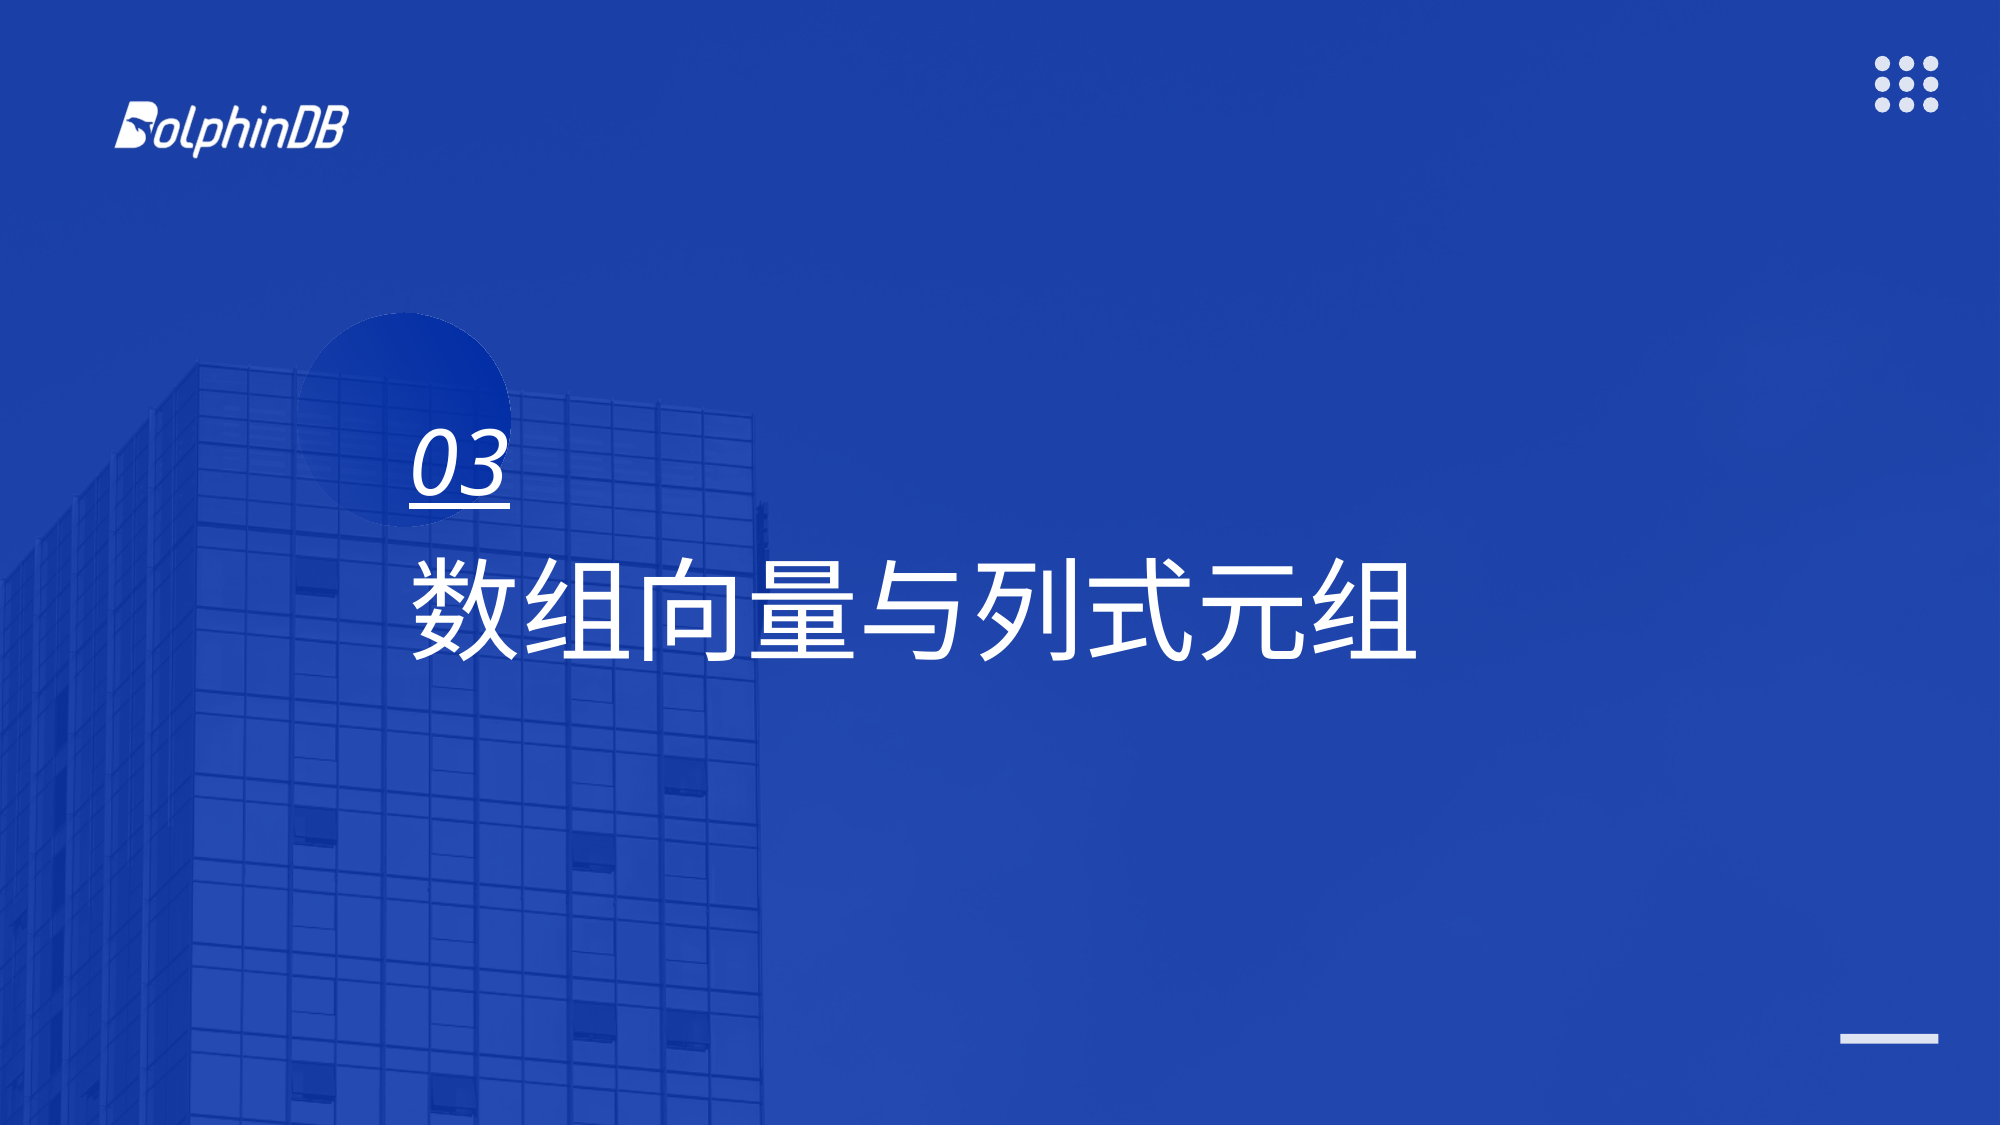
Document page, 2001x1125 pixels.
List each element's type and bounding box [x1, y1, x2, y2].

text_box [1874, 55, 1939, 113]
picture [0, 0, 2000, 1125]
